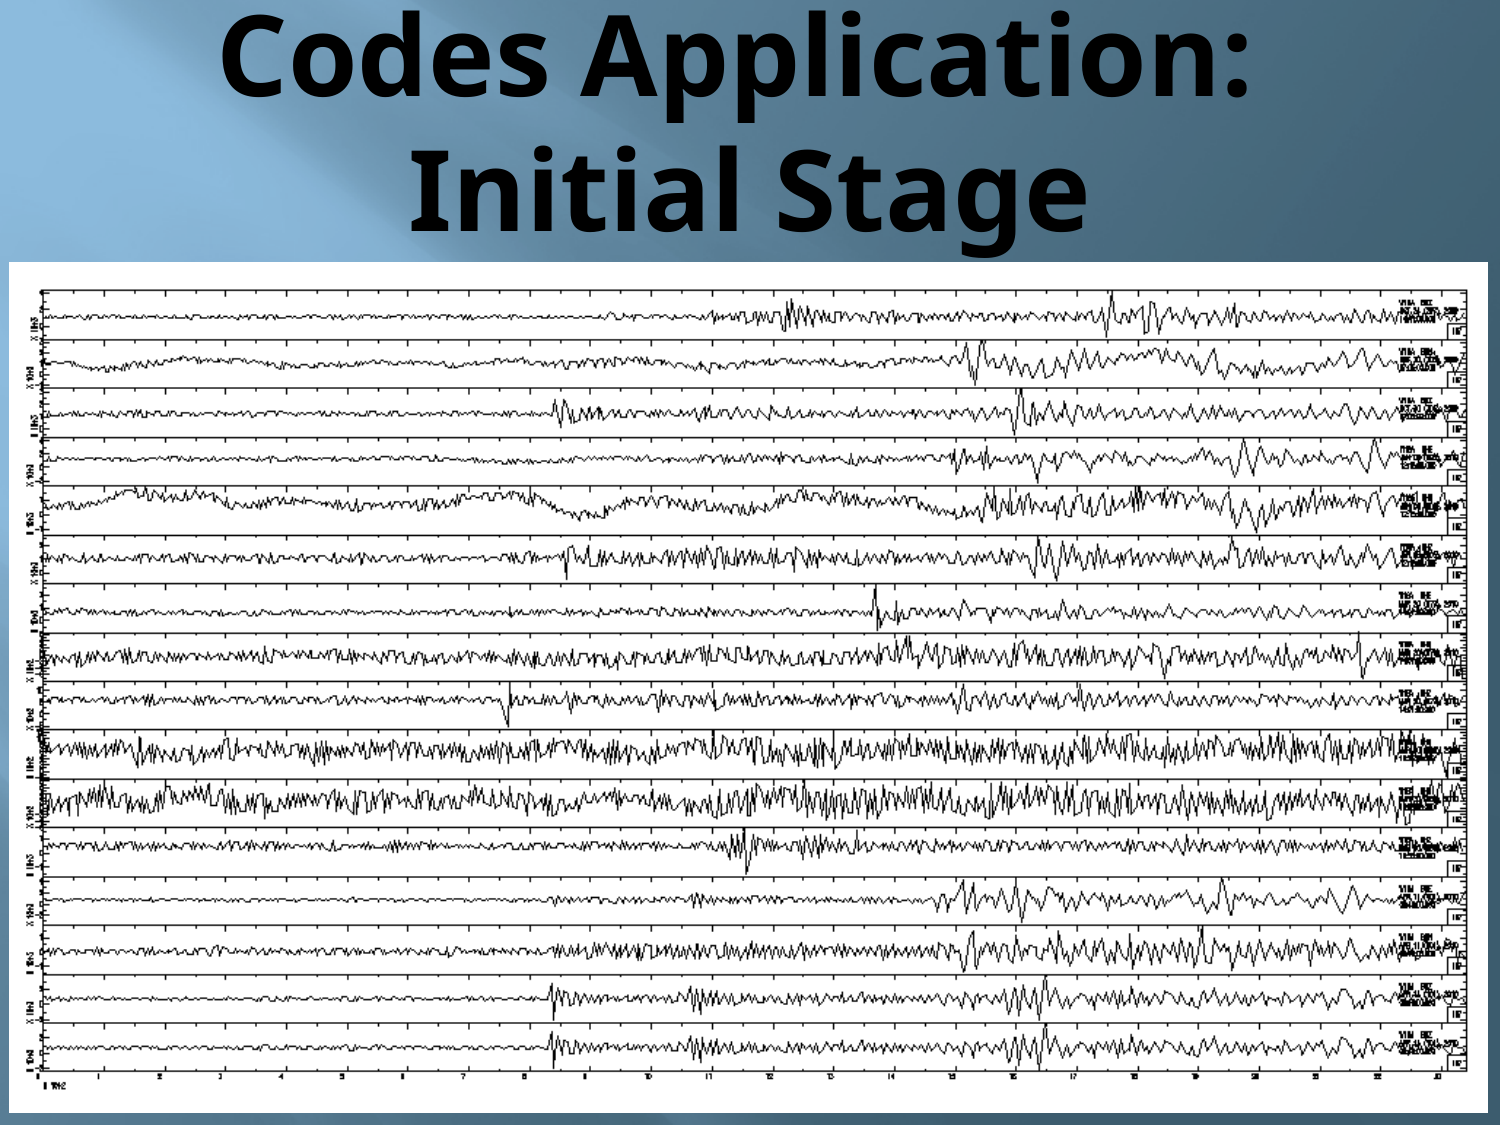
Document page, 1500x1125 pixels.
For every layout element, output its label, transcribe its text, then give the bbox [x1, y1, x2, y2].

title Codes Application: Initial Stage [75, 24, 1425, 213]
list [8, 262, 1488, 1113]
